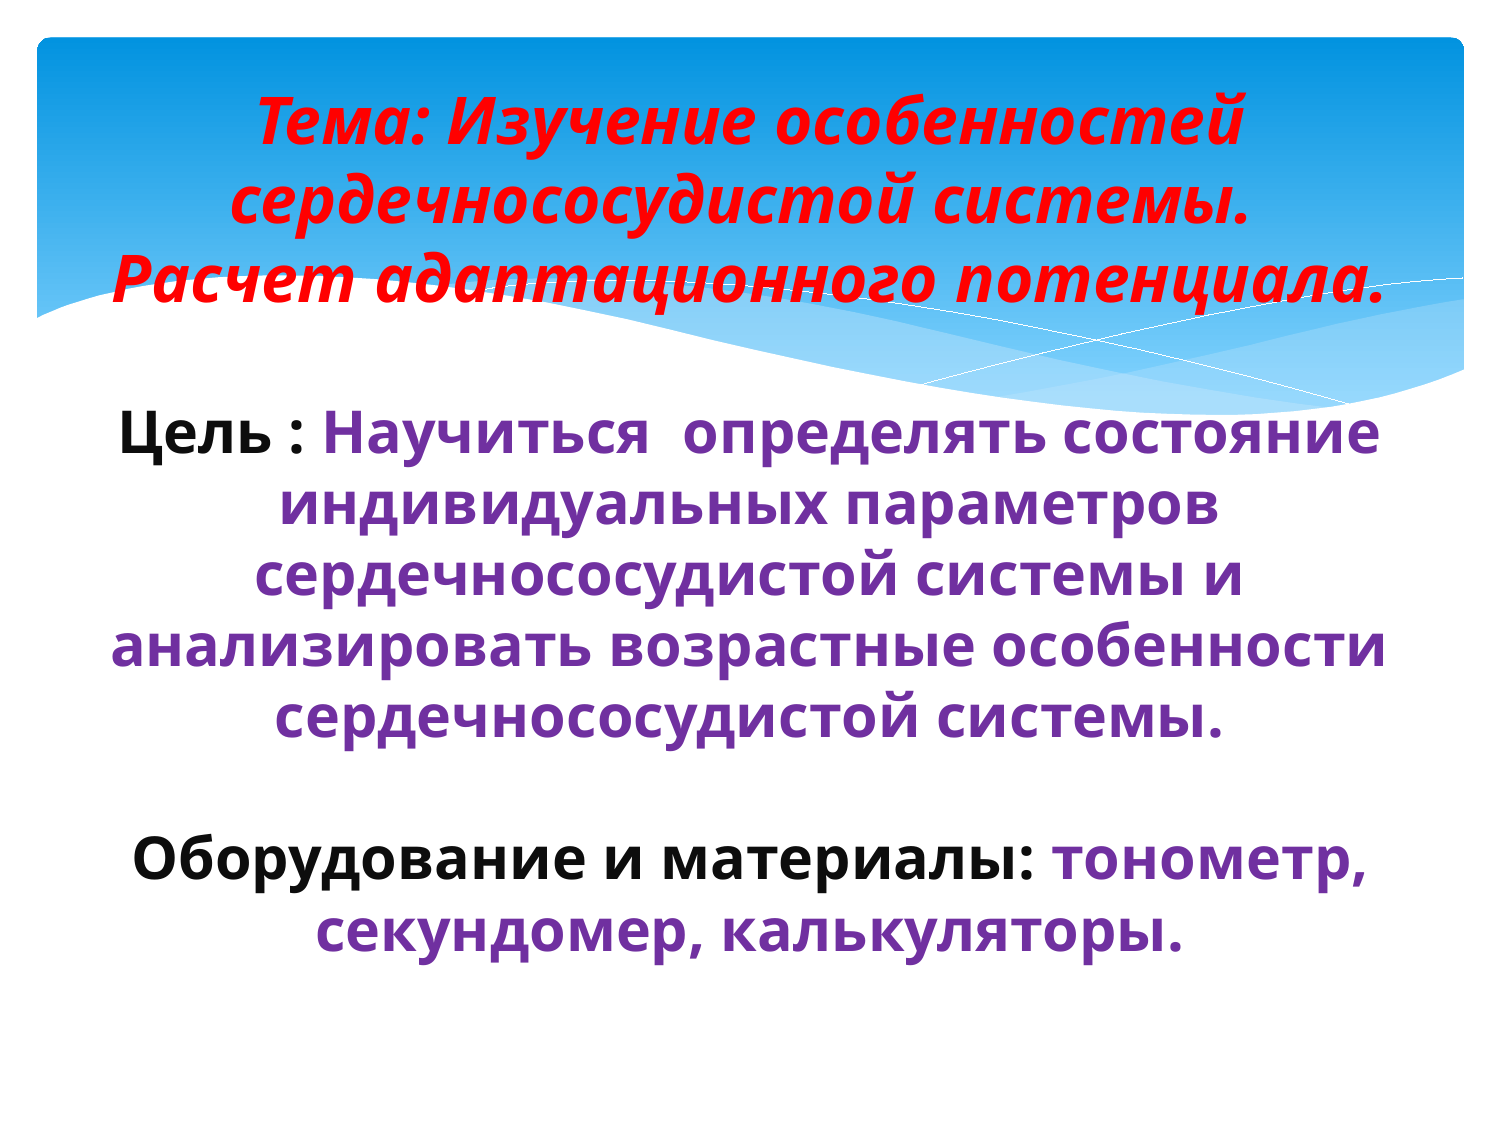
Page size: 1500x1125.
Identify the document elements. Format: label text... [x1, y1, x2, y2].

title Тема: Изучение особенностей сердечнососудистой системы. Расчет адаптационного потенциала. Цель : Научиться определять состояние индивидуальных параметров сердечнососудистой системы и анализировать возрастные особенности сердечнососудистой системы. Оборудование и материалы: тонометр, секундомер, калькуляторы. [75, 19, 1425, 1094]
